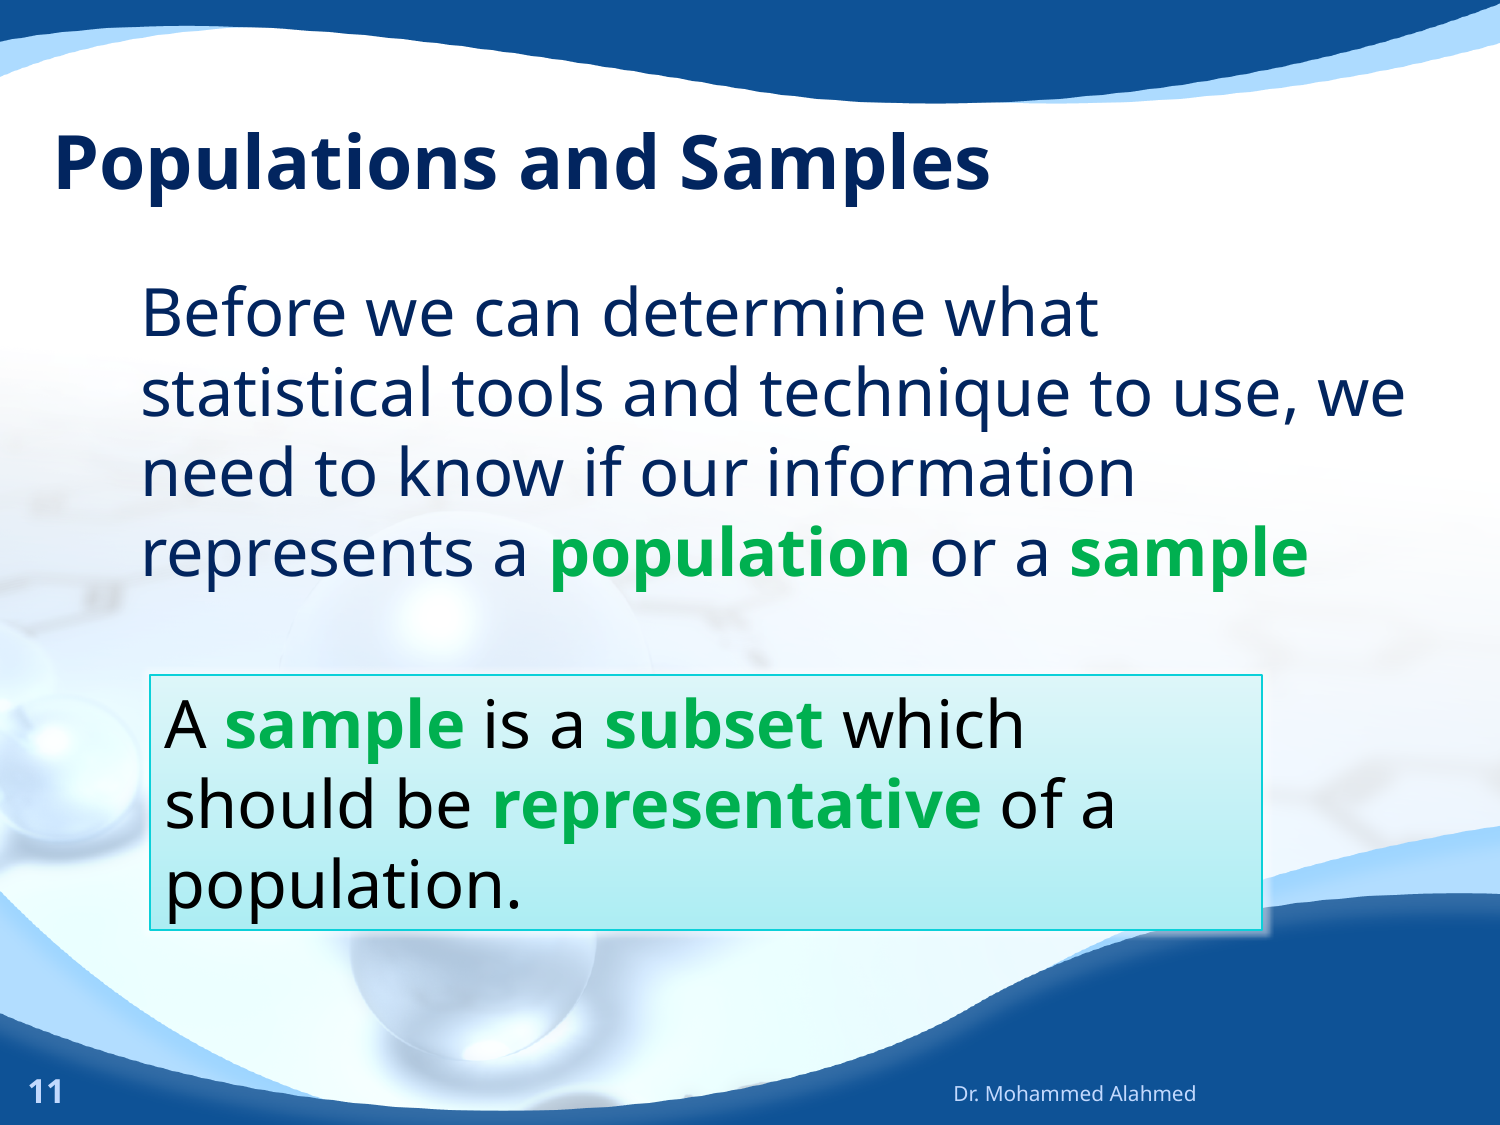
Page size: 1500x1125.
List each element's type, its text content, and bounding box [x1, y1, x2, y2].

picture [0, 0, 1500, 1125]
footer Dr. Mohammed Alahmed [837, 1073, 1313, 1125]
title Populations and Samples [37, 107, 1388, 213]
list Before we can determine what statistical tools and technique to use, we need to know if our information represents a population or a sample [125, 262, 1425, 638]
text_box A sample is a subset which should be representative of a population. [149, 674, 1263, 931]
slide_number 11 [12, 1062, 363, 1123]
